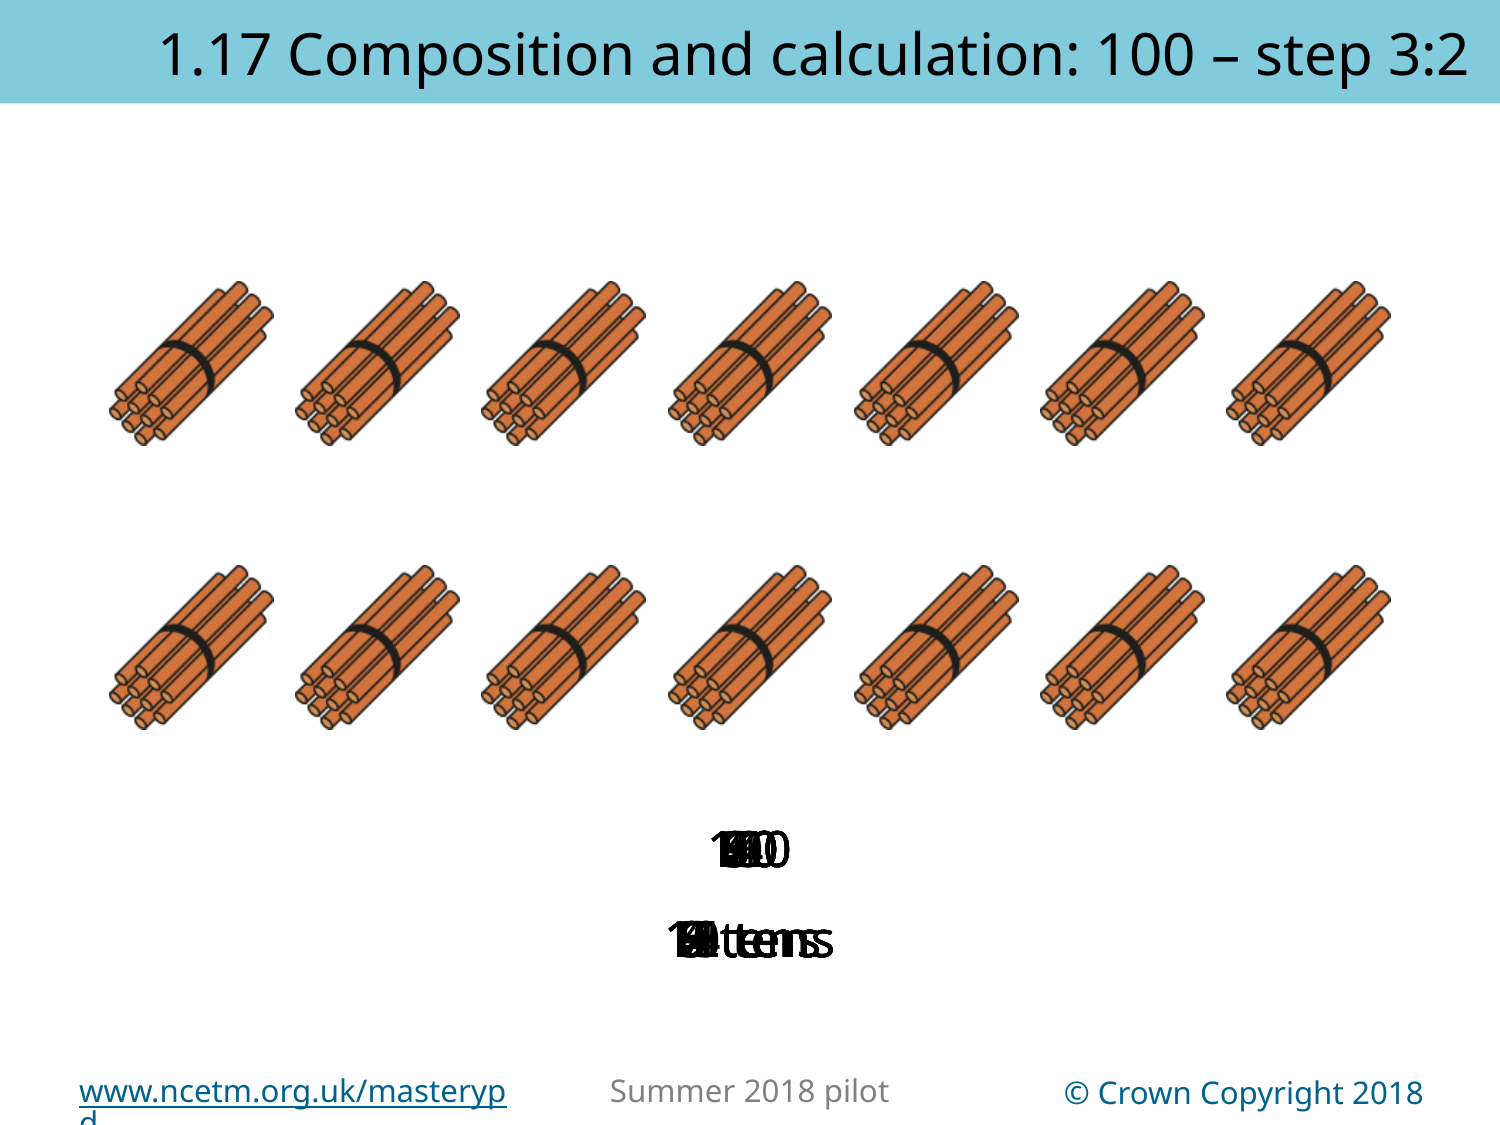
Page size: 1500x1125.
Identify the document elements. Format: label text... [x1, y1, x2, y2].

picture [854, 565, 1019, 730]
picture [1040, 565, 1205, 730]
picture [295, 281, 460, 446]
list 1.17 Composition and calculation: 100 – step 3:2 [0, 0, 1500, 104]
picture [108, 565, 274, 730]
text_box 2 tens [640, 899, 860, 975]
picture [667, 281, 833, 446]
picture [667, 565, 833, 730]
picture [1226, 281, 1392, 446]
picture [1226, 565, 1392, 730]
picture [854, 281, 1019, 446]
picture [295, 565, 460, 730]
picture [481, 281, 646, 446]
picture [108, 281, 274, 446]
text_box 140 [683, 810, 816, 886]
picture [1040, 281, 1205, 446]
picture [481, 565, 646, 730]
